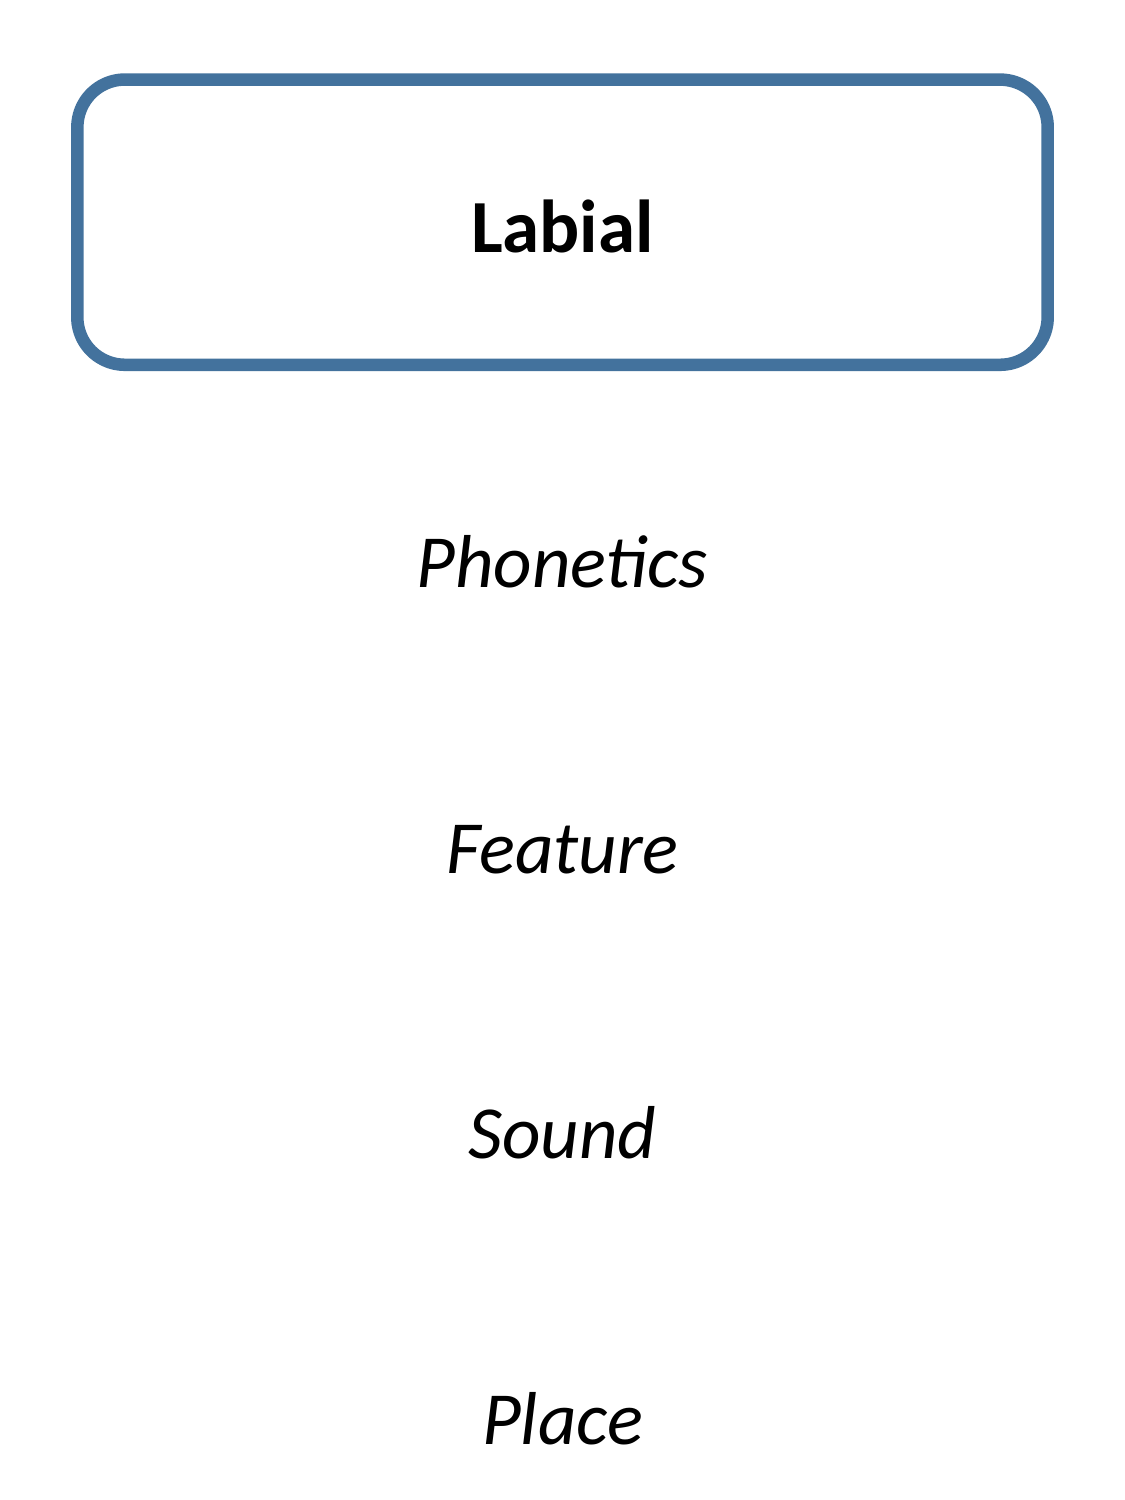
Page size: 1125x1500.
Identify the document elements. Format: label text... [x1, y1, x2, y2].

text_box Labial [76, 78, 1049, 366]
list Phonetics Feature Sound Place [77, 399, 1048, 1352]
